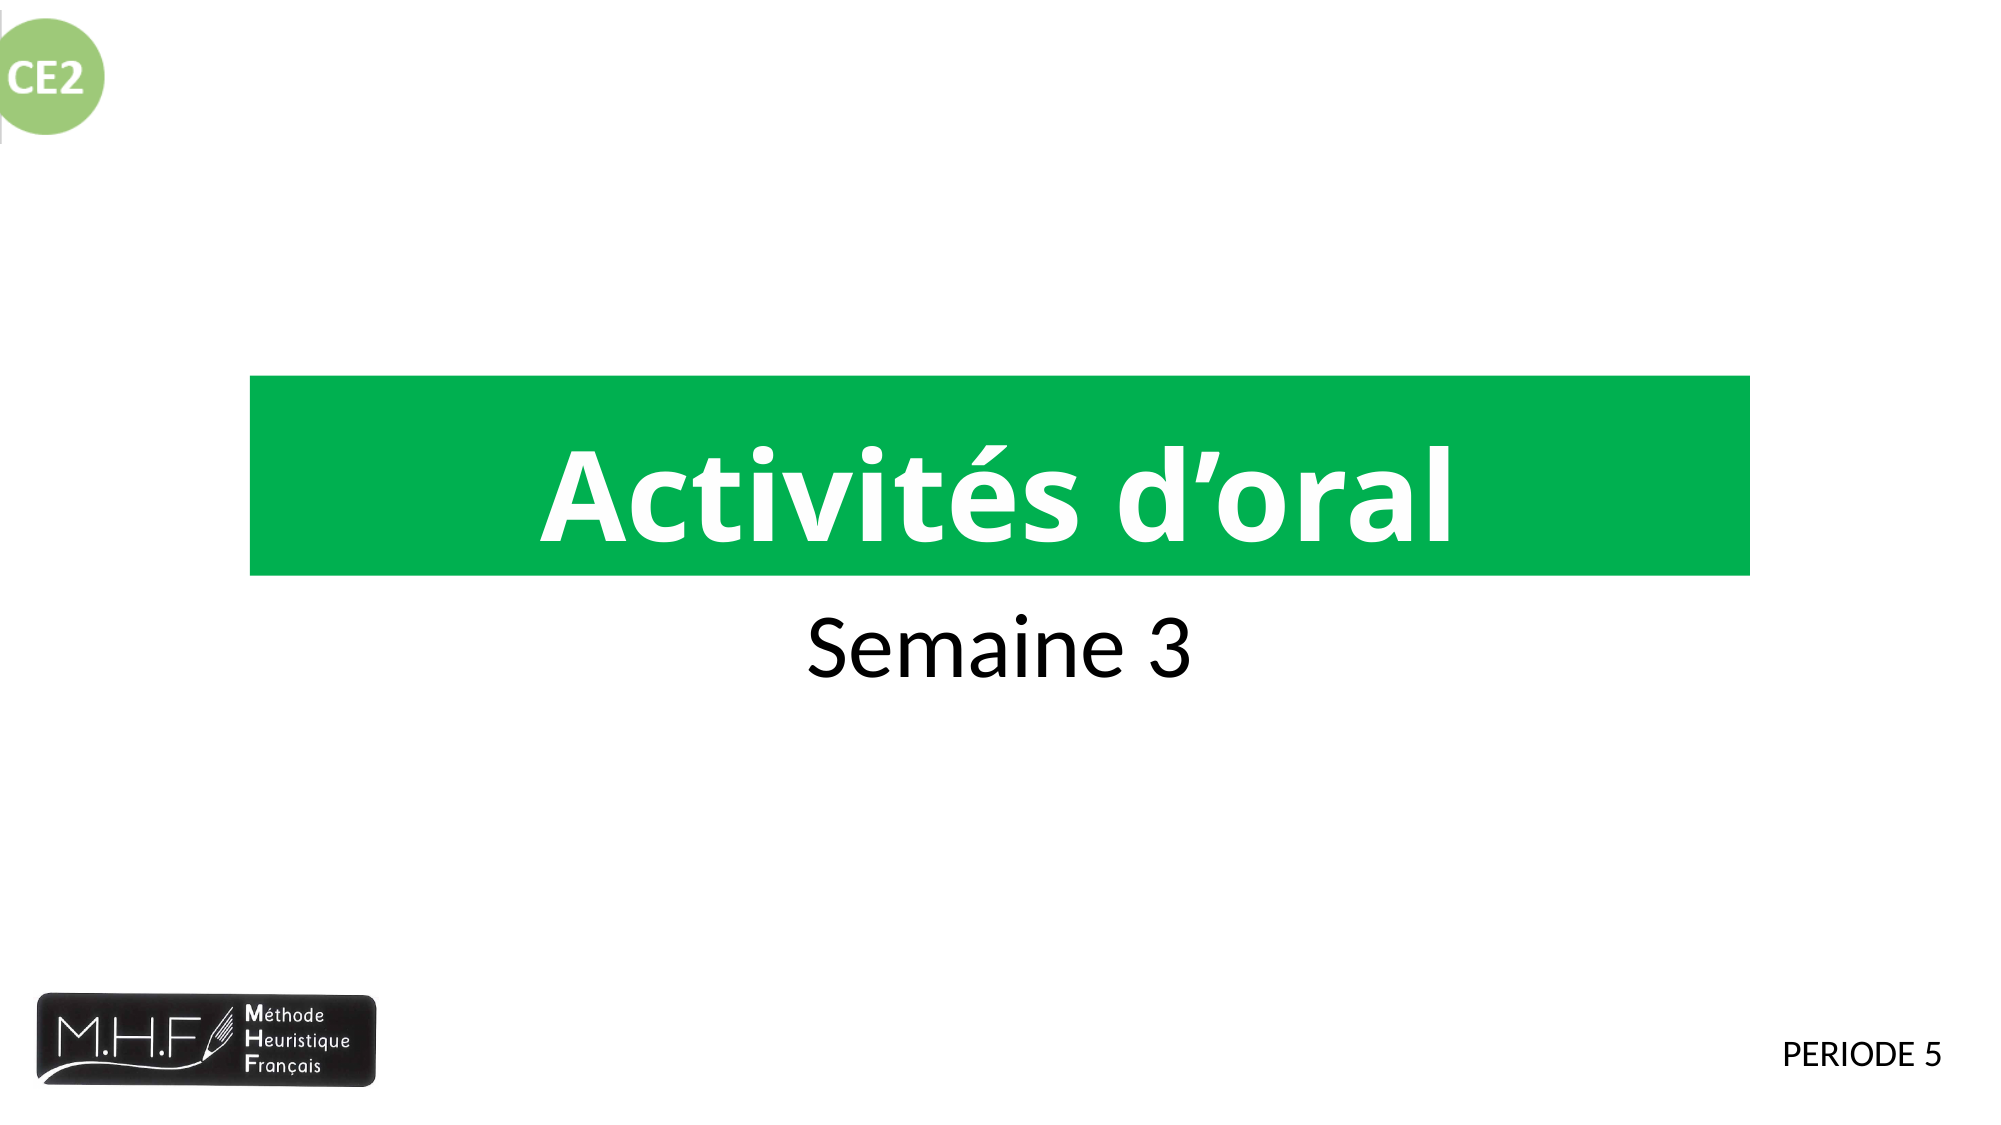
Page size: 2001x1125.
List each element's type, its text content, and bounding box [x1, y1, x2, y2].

picture [33, 990, 379, 1089]
text_box PERIODE 5 [1362, 1021, 1967, 1082]
subtitle Semaine 3 [249, 590, 1750, 863]
picture [0, 10, 112, 144]
title Activités d’oral [249, 375, 1750, 576]
